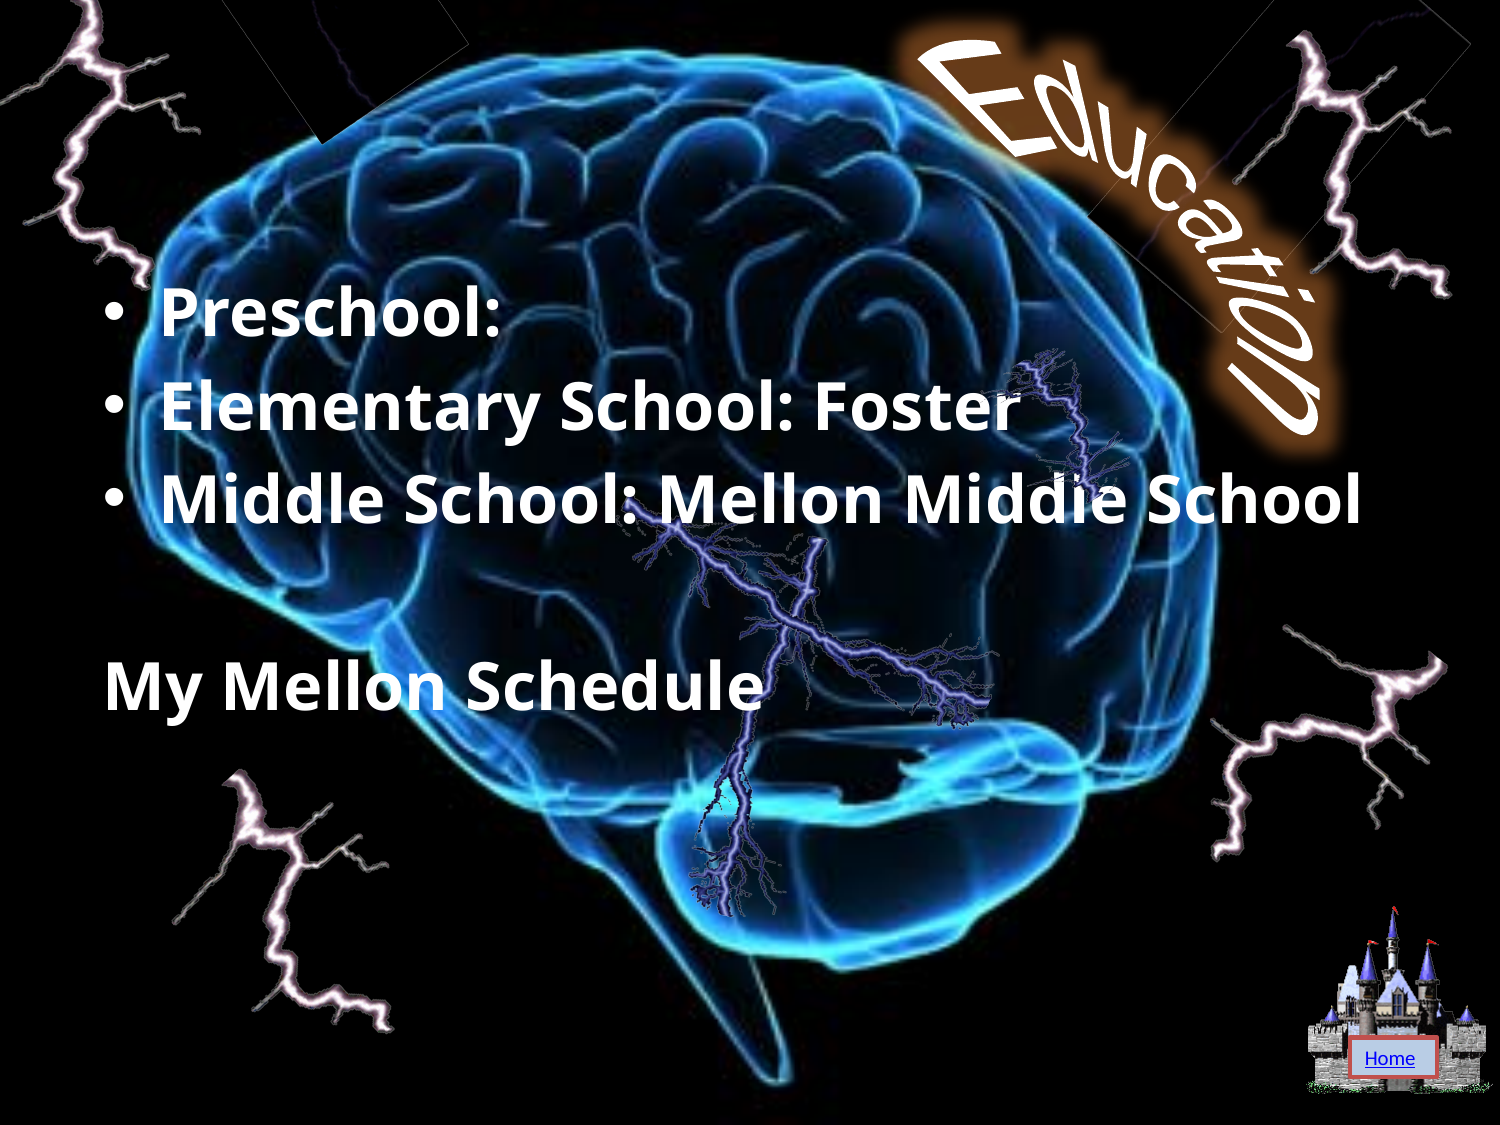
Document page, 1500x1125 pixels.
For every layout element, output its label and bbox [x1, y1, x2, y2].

text_box [1299, 899, 1500, 1101]
picture [0, 0, 1500, 1125]
